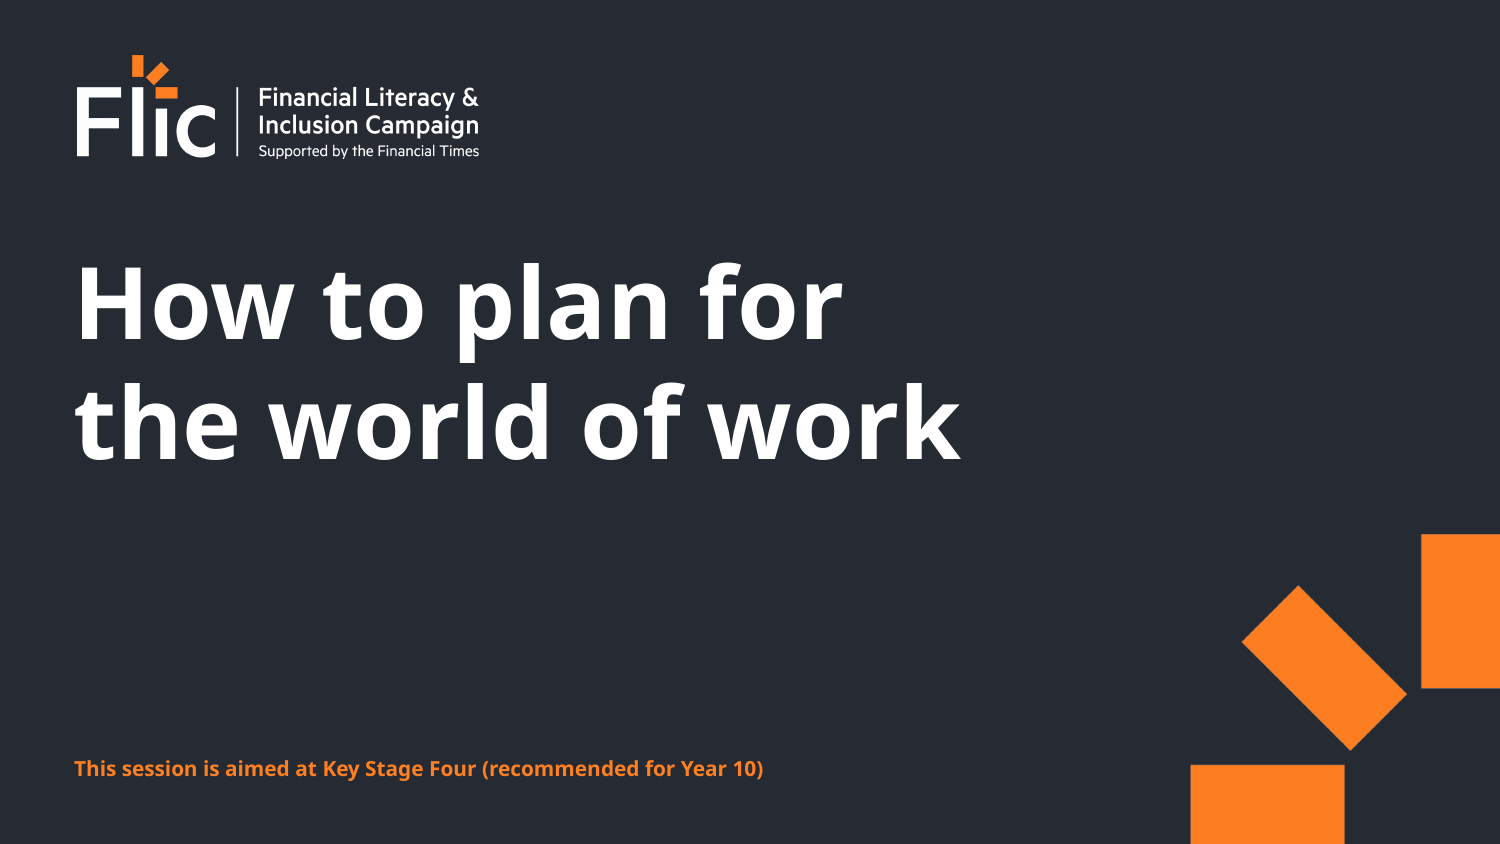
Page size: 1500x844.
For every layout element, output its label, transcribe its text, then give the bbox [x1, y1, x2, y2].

picture [77, 55, 479, 159]
text_box How to plan for the world of work [59, 205, 1023, 515]
text_box This session is aimed at Key Stage Four (recommended for Year 10) [59, 743, 1156, 794]
picture [1191, 535, 1500, 844]
